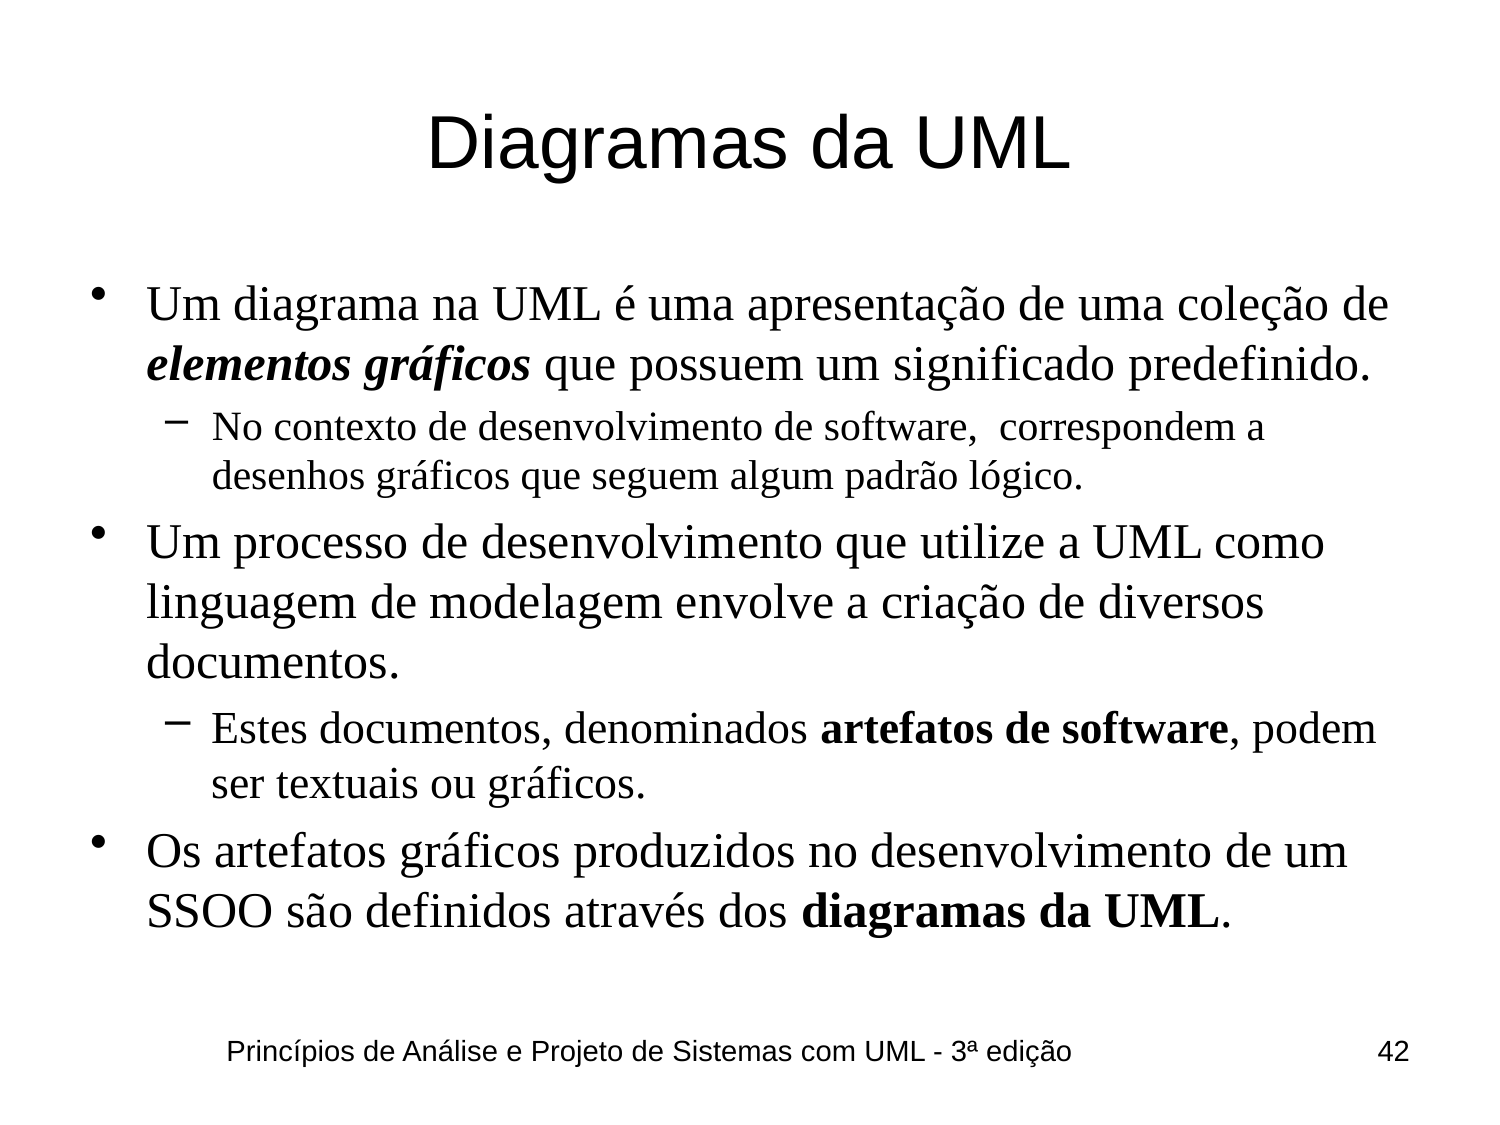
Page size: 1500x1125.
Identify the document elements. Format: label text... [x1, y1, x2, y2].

list Um diagrama na UML é uma apresentação de uma coleção de elementos gráficos que possuem um significado predefinido. No contexto de desenvolvimento de software, correspondem a desenhos gráficos que seguem algum padrão lógico. Um processo de desenvolvimento que utilize a UML como linguagem de modelagem envolve a criação de diversos documentos. Estes documentos, denominados artefatos de software, podem ser textuais ou gráficos. Os artefatos gráficos produzidos no desenvolvimento de um SSOO são definidos através dos diagramas da UML. [74, 262, 1426, 1006]
footer Princípios de Análise e Projeto de Sistemas com UML - 3ª edição [74, 1024, 1226, 1103]
title Diagramas da UML [74, 44, 1426, 233]
slide_number 42 [1237, 1024, 1426, 1103]
